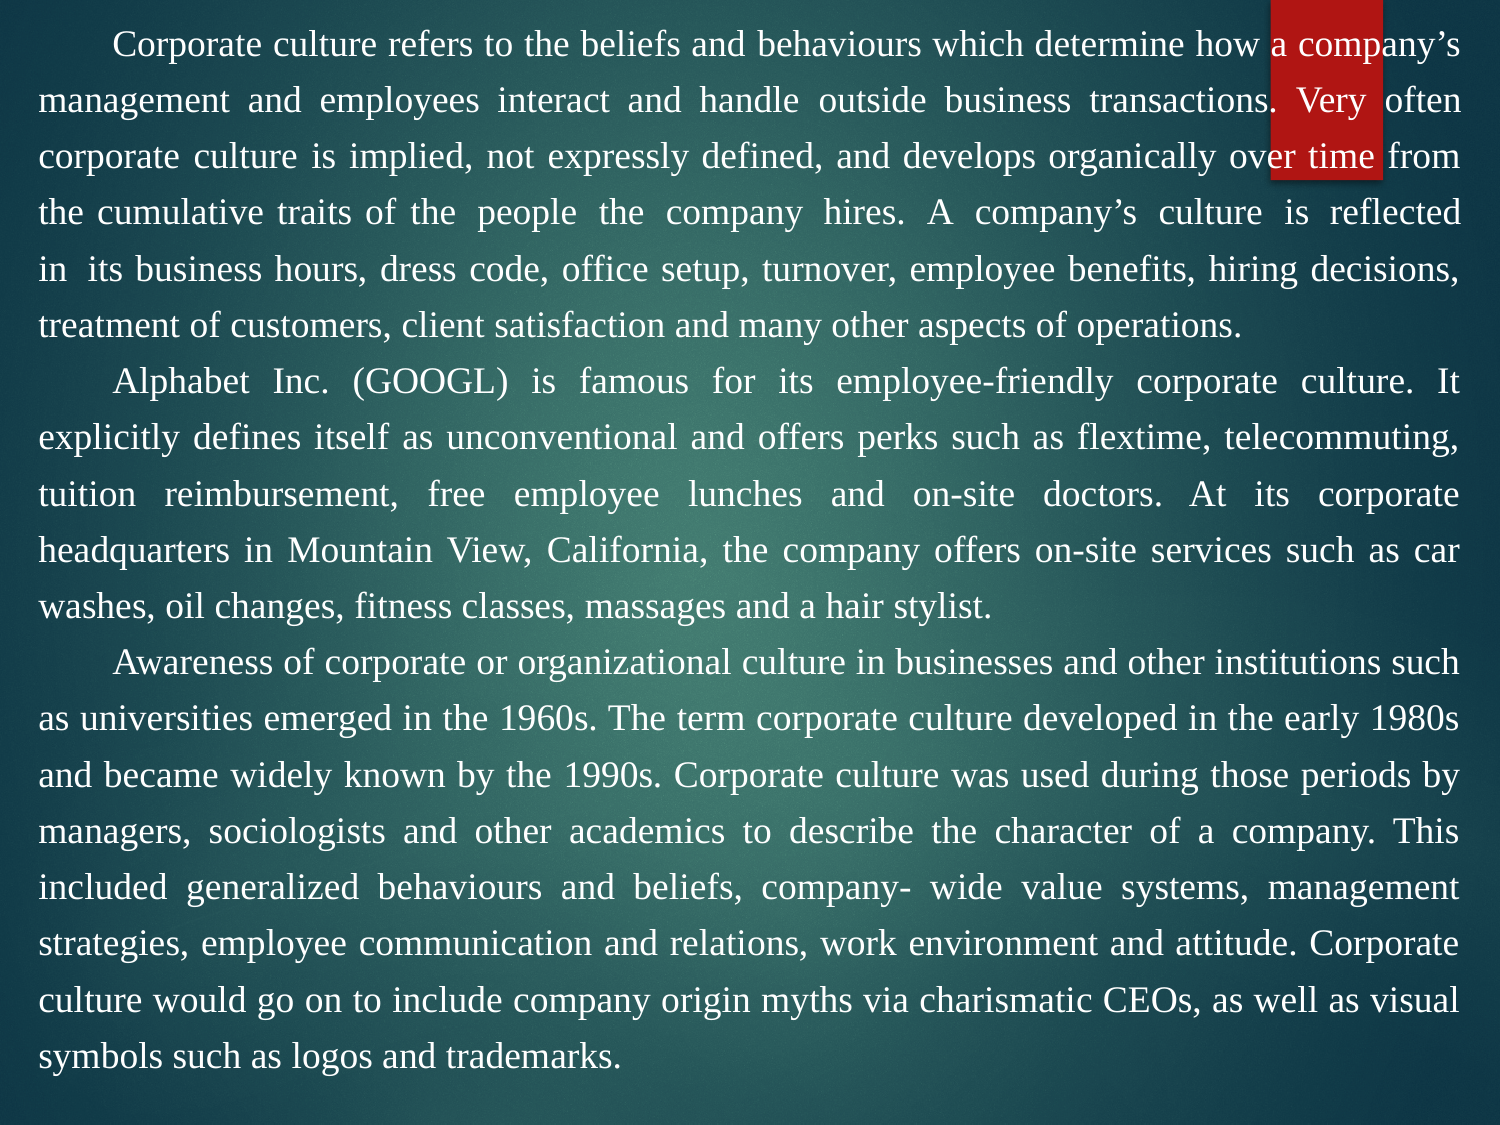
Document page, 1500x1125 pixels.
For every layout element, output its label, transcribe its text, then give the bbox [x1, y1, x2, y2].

text_box Corporate culture refers to the beliefs and behaviours which determine how a company’s management and employees interact and handle outside business transactions. Very often corporate culture is implied, not expressly defined, and develops organically over time from the cumulative traits of the people the company hires. A company’s culture is reflected in its business hours, dress code, office setup, turnover, employee benefits, hiring decisions, treatment of customers, client satisfaction and many other aspects of operations. Alphabet Inc. (GOOGL) is famous for its employee-friendly corporate culture. It explicitly defines itself as unconventional and offers perks such as flextime, telecommuting, tuition reimbursement, free employee lunches and on-site doctors. At its corporate headquarters in Mountain View, California, the company offers on-site services such as car washes, oil changes, fitness classes, massages and a hair stylist. Awareness of corporate or organizational culture in businesses and other institutions such as universities emerged in the 1960s. The term corporate culture developed in the early 1980s and became widely known by the 1990s. Corporate culture was used during those periods by managers, sociologists and other academics to describe the character of a company. This included generalized behaviours and beliefs, company- wide value systems, management strategies, employee communication and relations, work environment and attitude. Corporate culture would go on to include company origin myths via charismatic CEOs, as well as visual symbols such as logos and trademarks. [23, 0, 1477, 1084]
